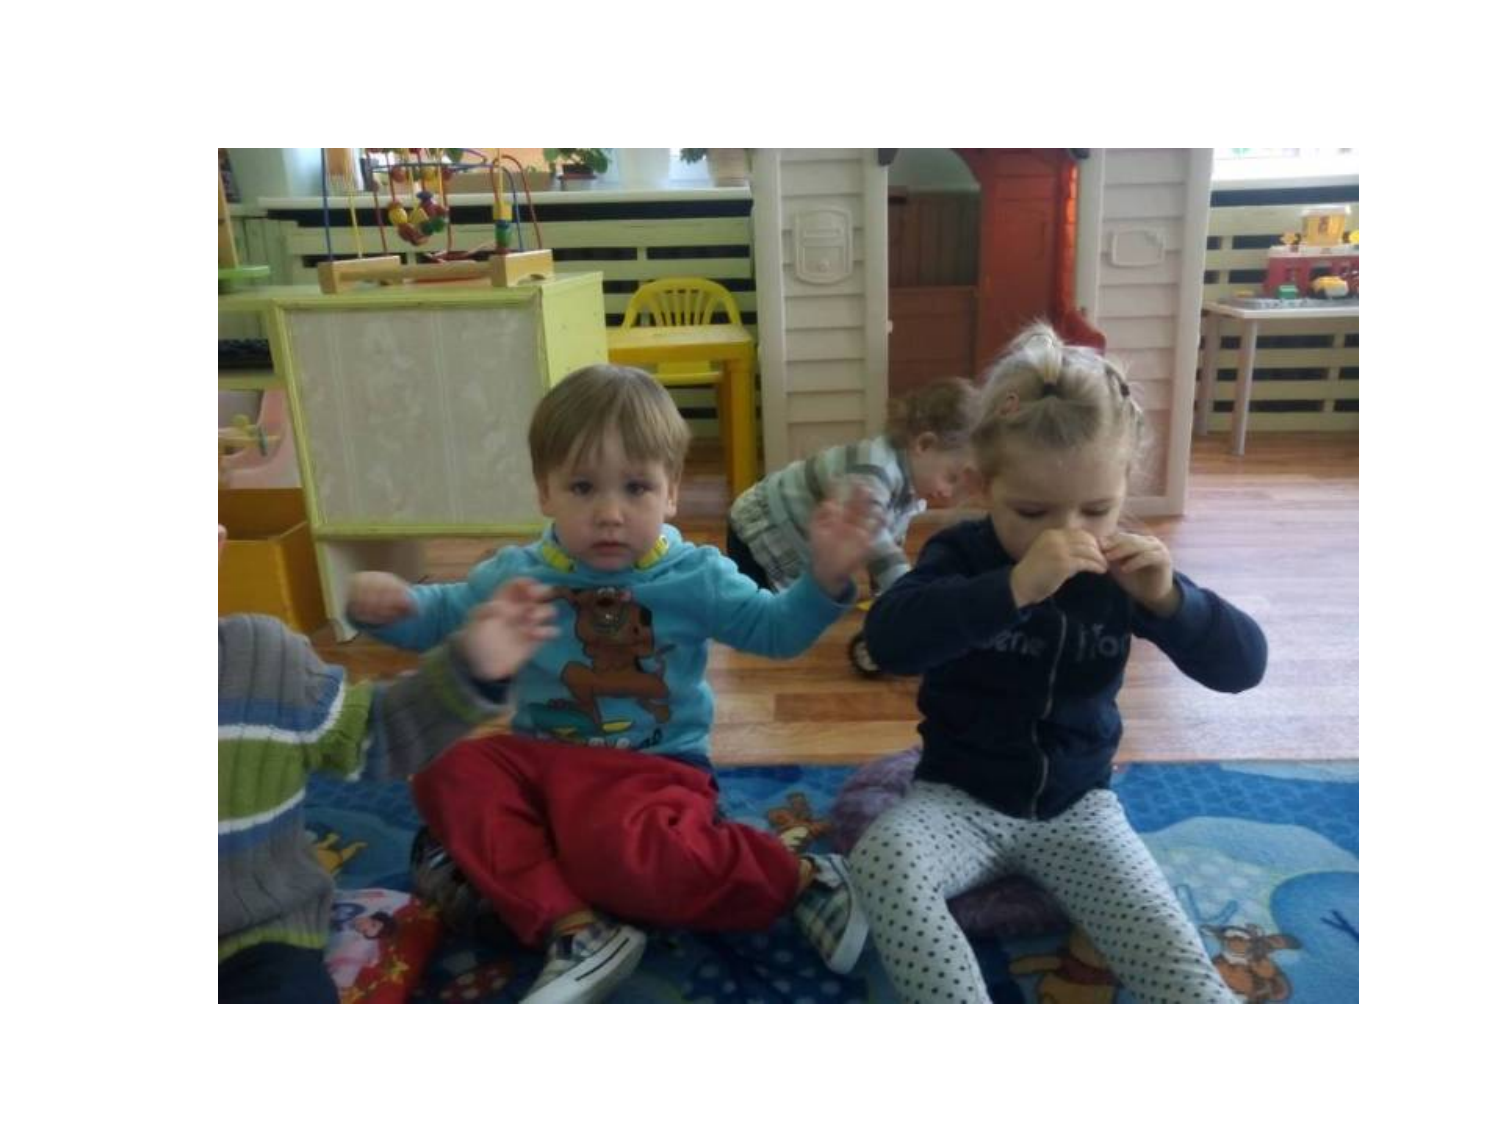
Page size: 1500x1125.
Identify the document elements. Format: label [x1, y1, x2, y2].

picture [218, 148, 1359, 1005]
